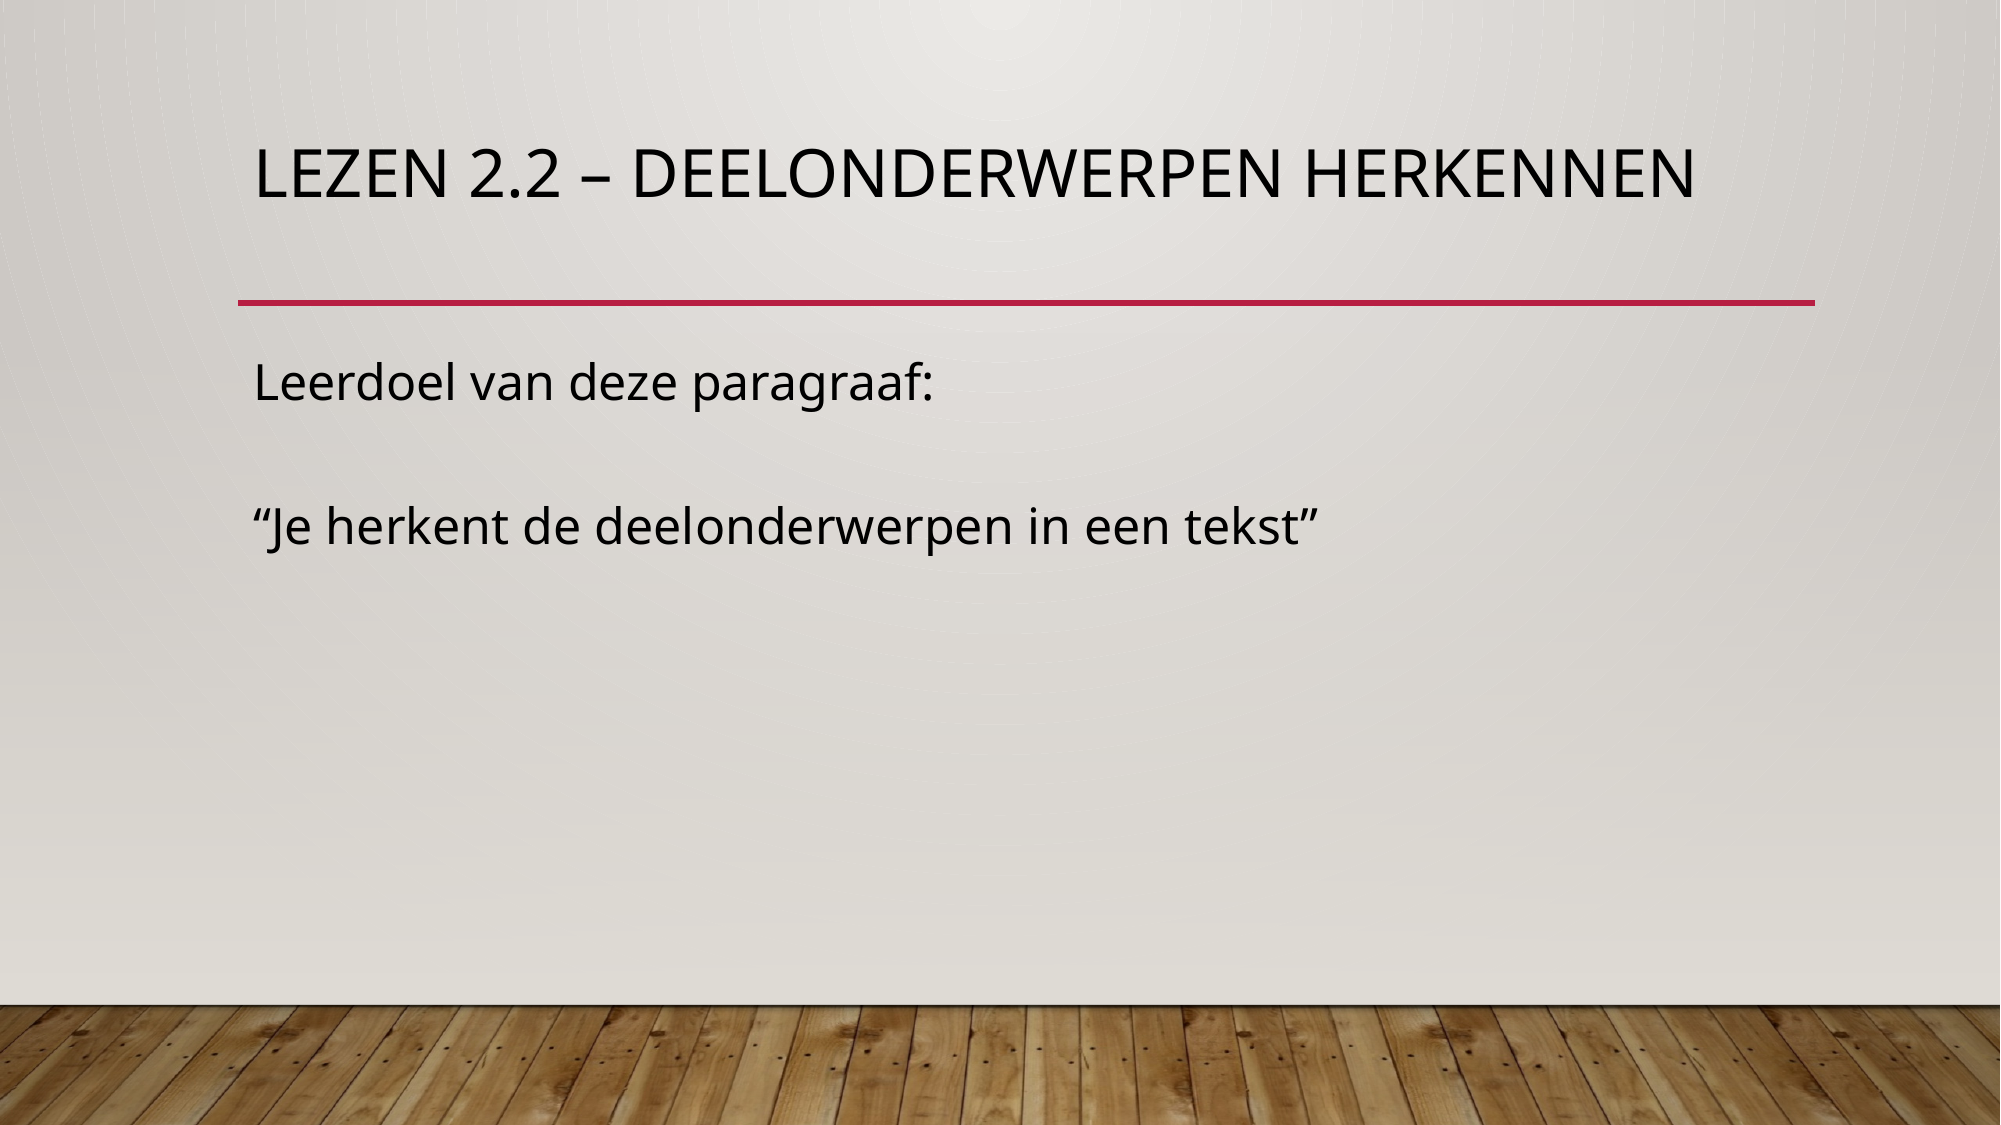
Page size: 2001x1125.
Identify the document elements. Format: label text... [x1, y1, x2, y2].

picture [0, 1005, 2000, 1125]
title Lezen 2.2 – Deelonderwerpen herkennen [238, 131, 1814, 305]
list Leerdoel van deze paragraaf: “Je herkent de deelonderwerpen in een tekst” [238, 330, 1814, 897]
